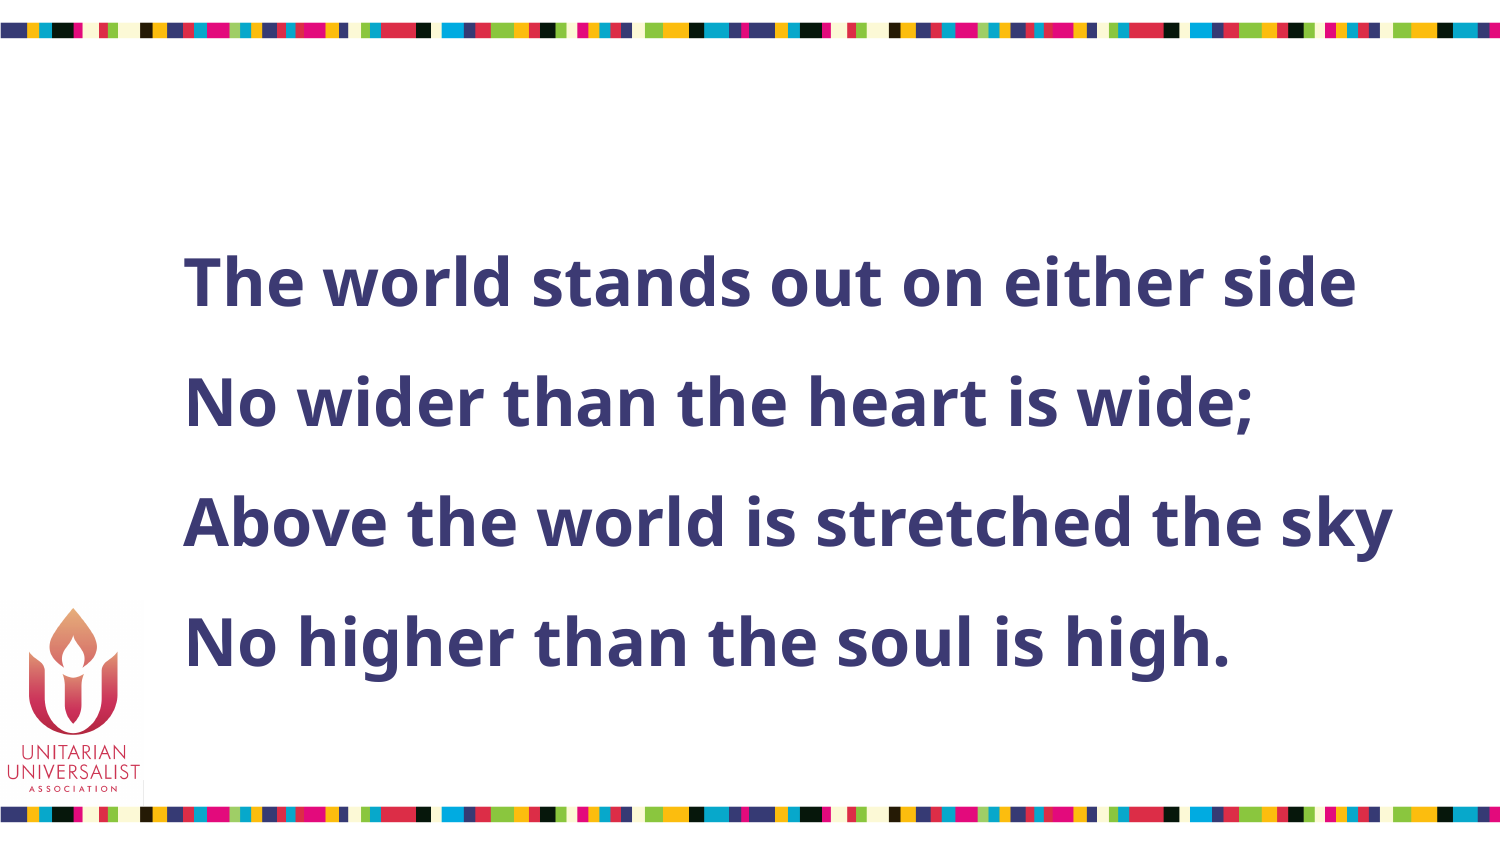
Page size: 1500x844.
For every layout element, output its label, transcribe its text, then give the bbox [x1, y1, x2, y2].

text_box The world stands out on either side No wider than the heart is wide; Above the world is stretched the sky No higher than the soul is high. [168, 184, 1421, 695]
picture [0, 600, 1500, 824]
picture [0, 22, 1500, 40]
